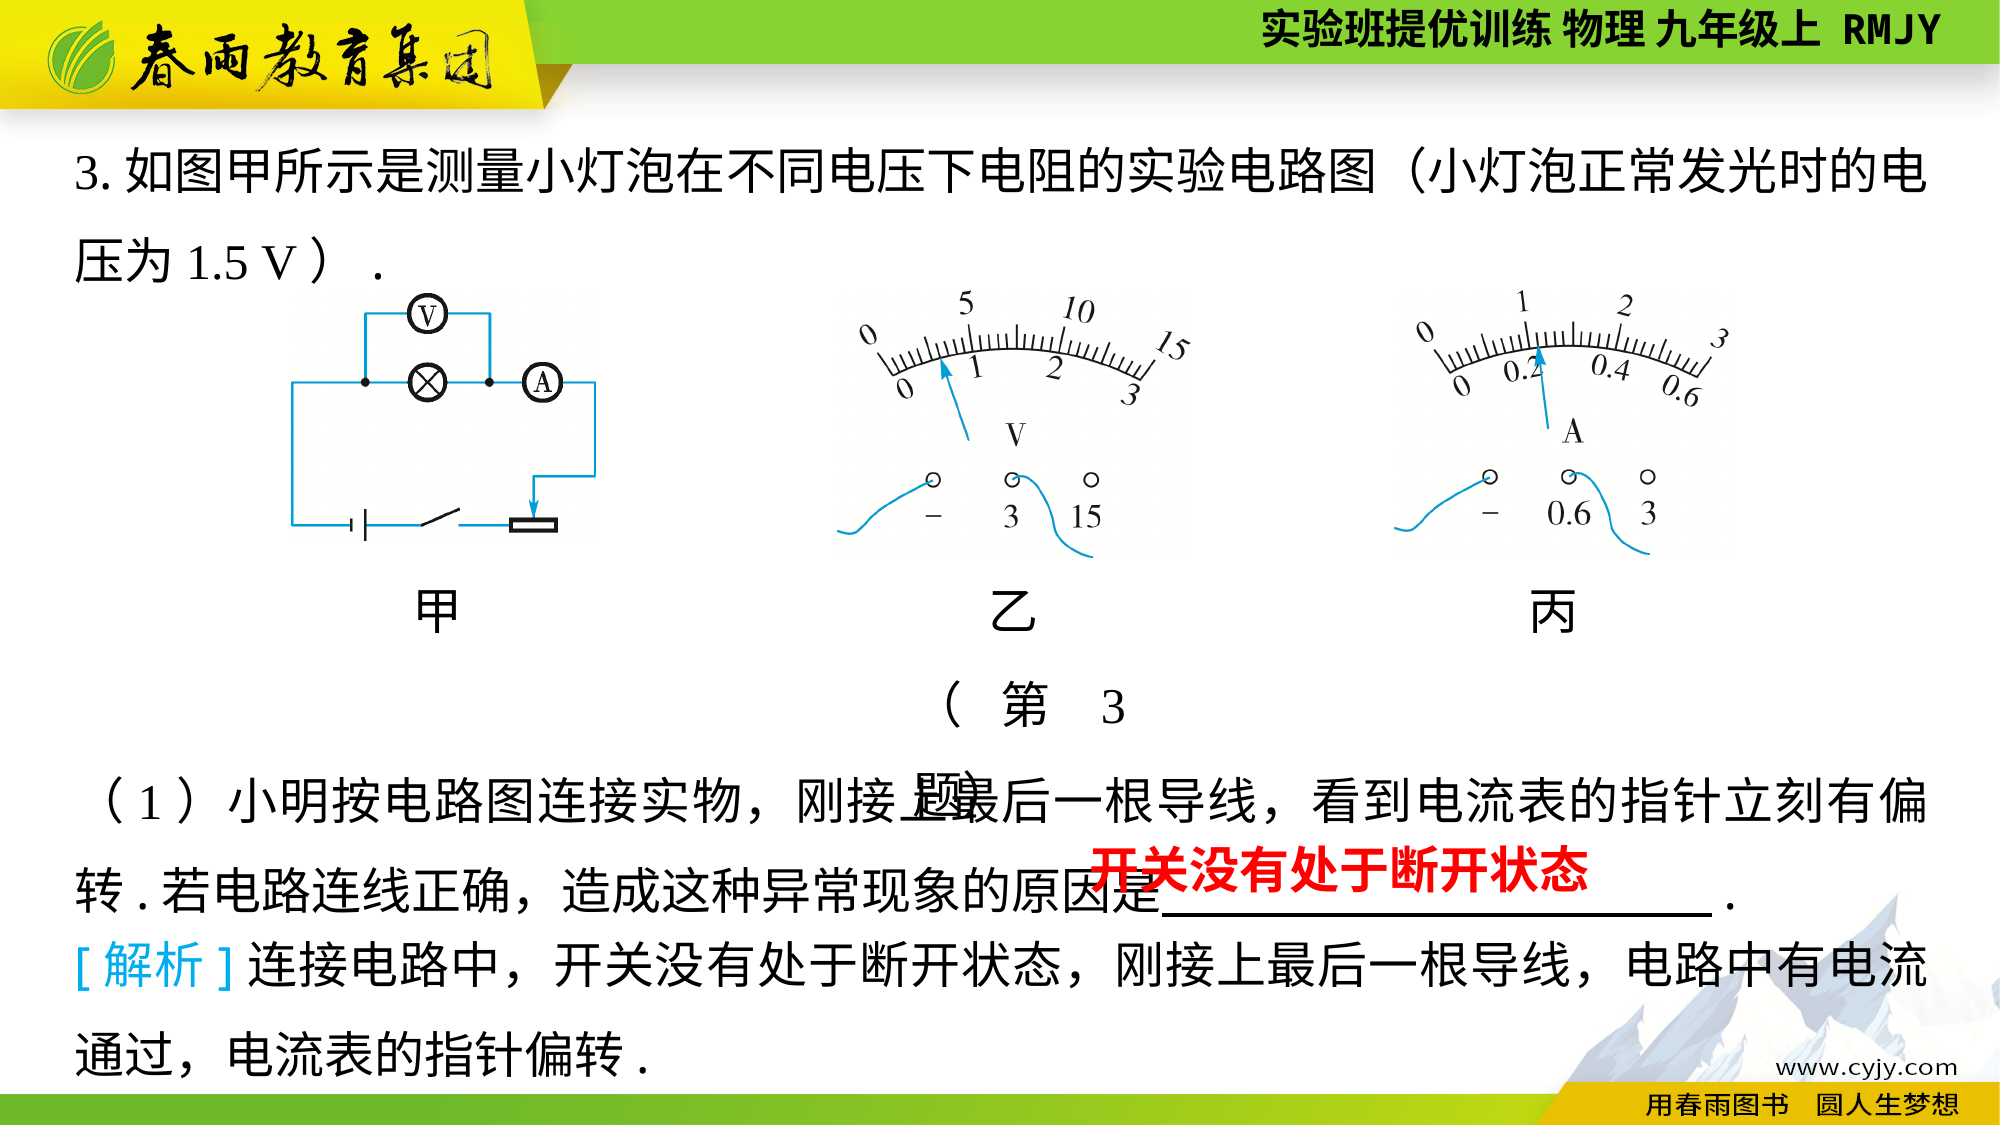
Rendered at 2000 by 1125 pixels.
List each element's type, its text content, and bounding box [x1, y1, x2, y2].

text_box [解析]连接电路中，开关没有处于断开状态，刚接上最后一根导线，电路中有电流通过，电流表的指针偏转. [59, 896, 1944, 1092]
text_box 丙 [1513, 563, 1594, 647]
text_box 乙 [973, 566, 1054, 636]
list 3.如图甲所示是测量小灯泡在不同电压下电阻的实验电路图（小灯泡正常发光时的电压为1.5 V）. （1）小明按电路图连接实物，刚接上最后一根导线，看到电流表的指针立刻有偏转.若电路连线正确，造成这种异常现象的原因是 . [59, 101, 1944, 896]
text_box 甲 [398, 550, 478, 647]
text_box 开关没有处于断开状态 [1074, 831, 1605, 896]
text_box （第3题） [897, 636, 1153, 741]
picture [0, 0, 2000, 1125]
